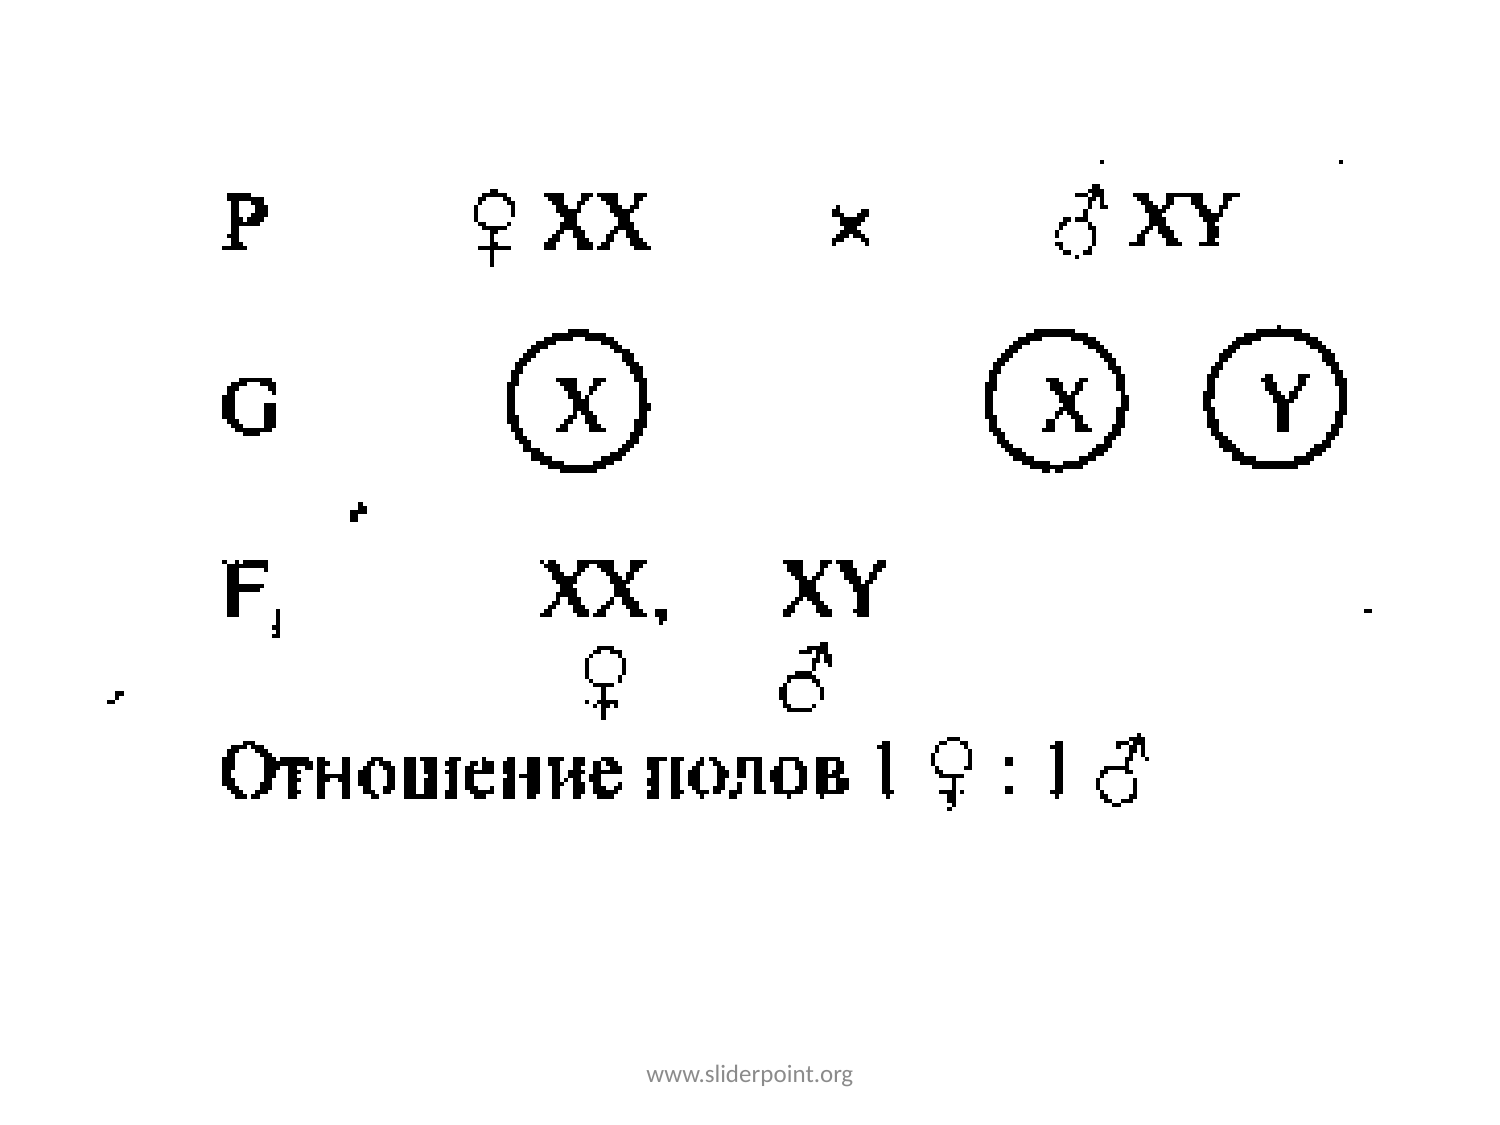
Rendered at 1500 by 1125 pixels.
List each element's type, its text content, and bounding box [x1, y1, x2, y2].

footer www.sliderpoint.org [512, 1042, 988, 1103]
picture [86, 152, 1500, 833]
